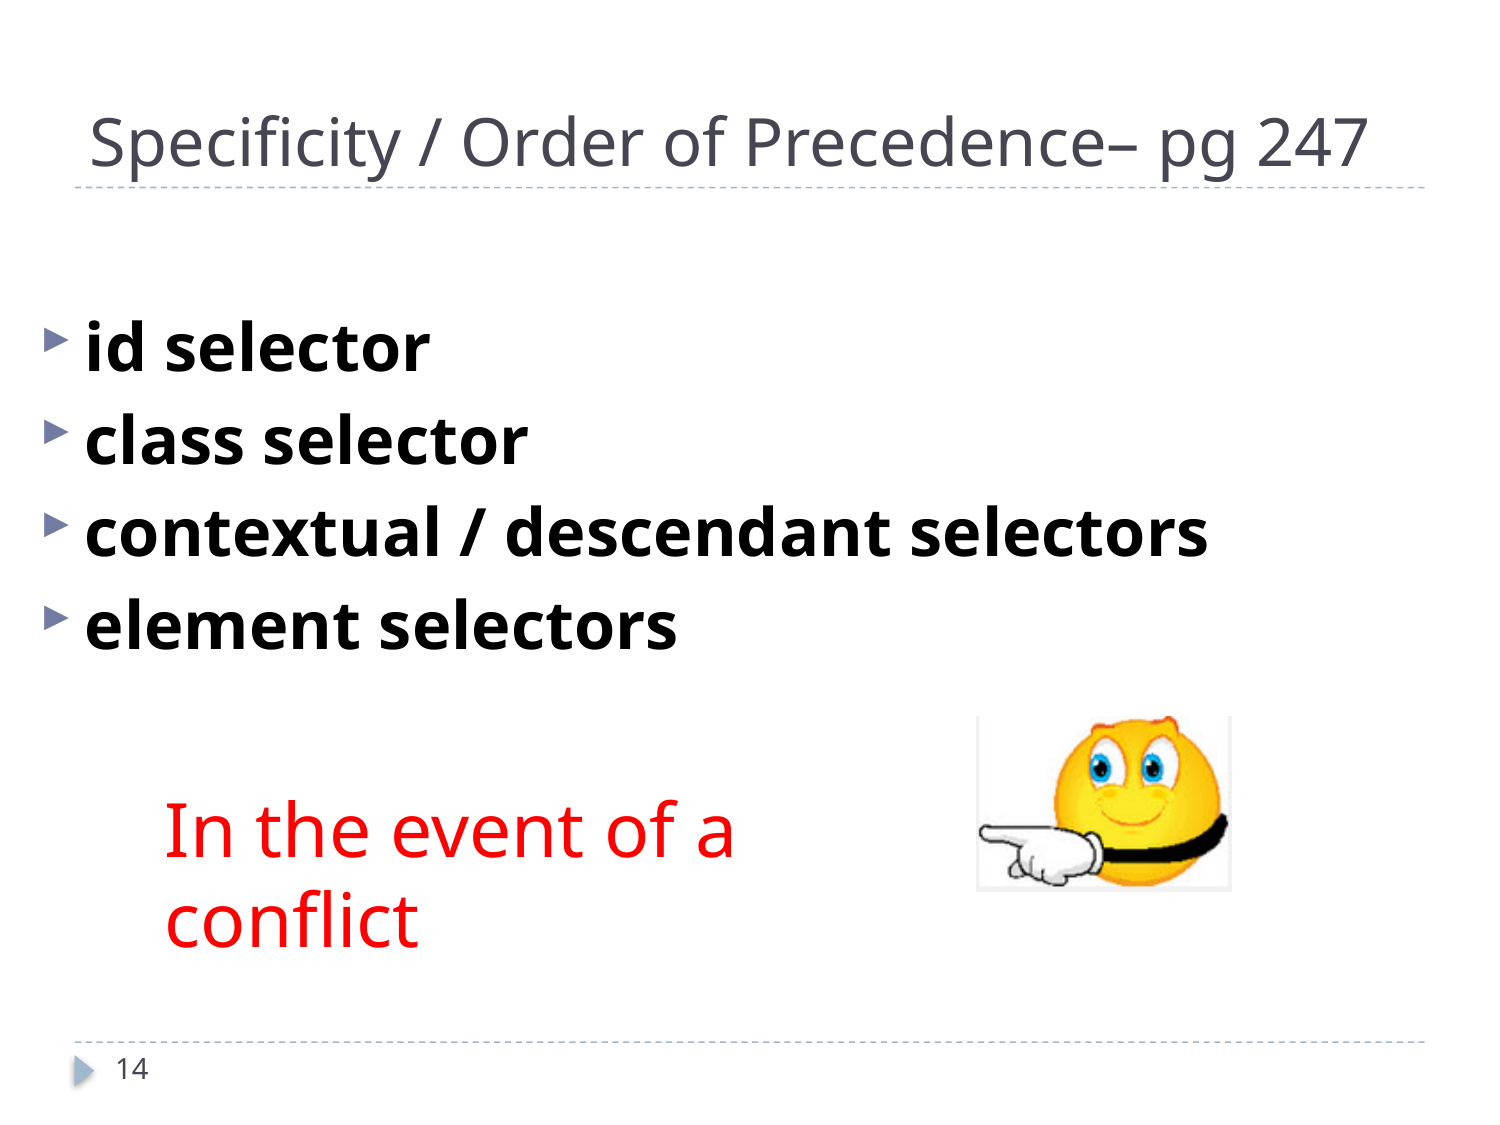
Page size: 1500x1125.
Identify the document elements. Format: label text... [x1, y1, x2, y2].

list id selector class selector contextual / descendant selectors element selectors [24, 224, 1488, 1025]
text_box In the event of a conflict [150, 774, 925, 970]
title Specificity / Order of Precedence– pg 247 [75, 24, 1425, 188]
slide_number 14 [100, 1042, 426, 1103]
picture [974, 716, 1232, 892]
